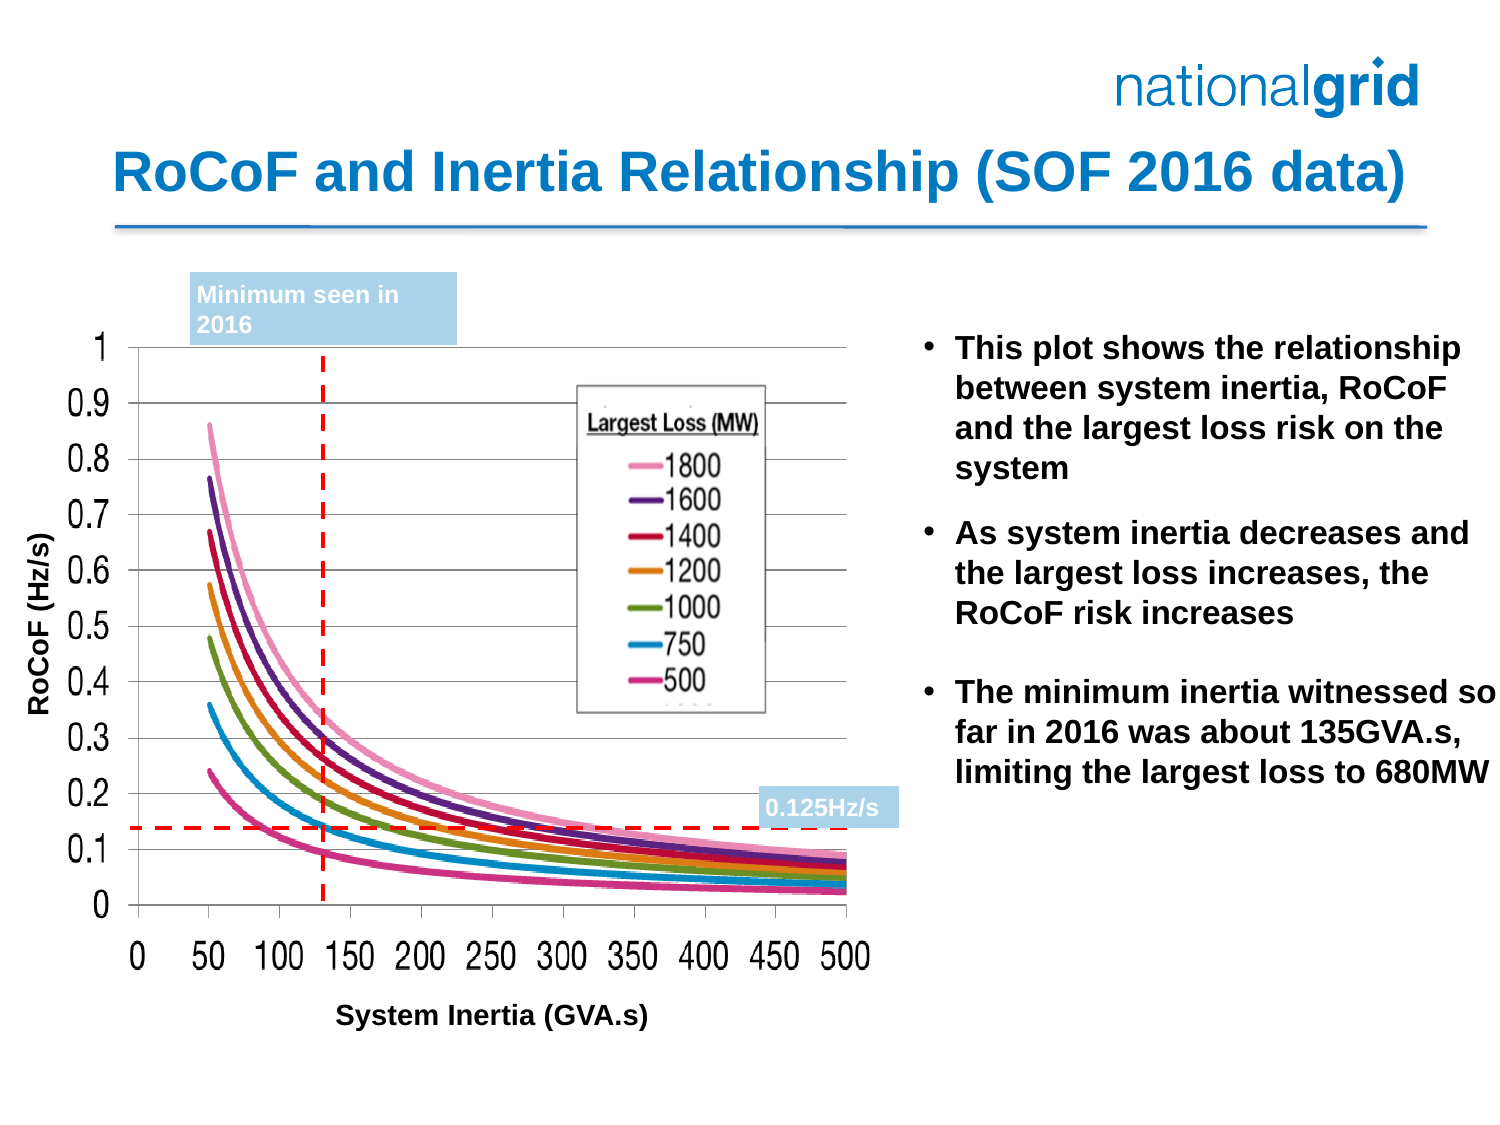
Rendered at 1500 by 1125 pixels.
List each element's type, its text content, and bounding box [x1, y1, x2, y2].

text_box System Inertia (GVA.s) [302, 995, 682, 1031]
picture [54, 288, 888, 979]
text_box This plot shows the relationship between system inertia, RoCoF and the largest loss risk on the system As system inertia decreases and the largest loss increases, the RoCoF risk increases The minimum inertia witnessed so far in 2016 was about 135GVA.s, limiting the largest loss to 680MW [908, 326, 1499, 831]
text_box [129, 278, 893, 913]
title RoCoF and Inertia Relationship (SOF 2016 data) [97, 125, 1425, 211]
text_box RoCoF (Hz/s) [19, 467, 49, 782]
